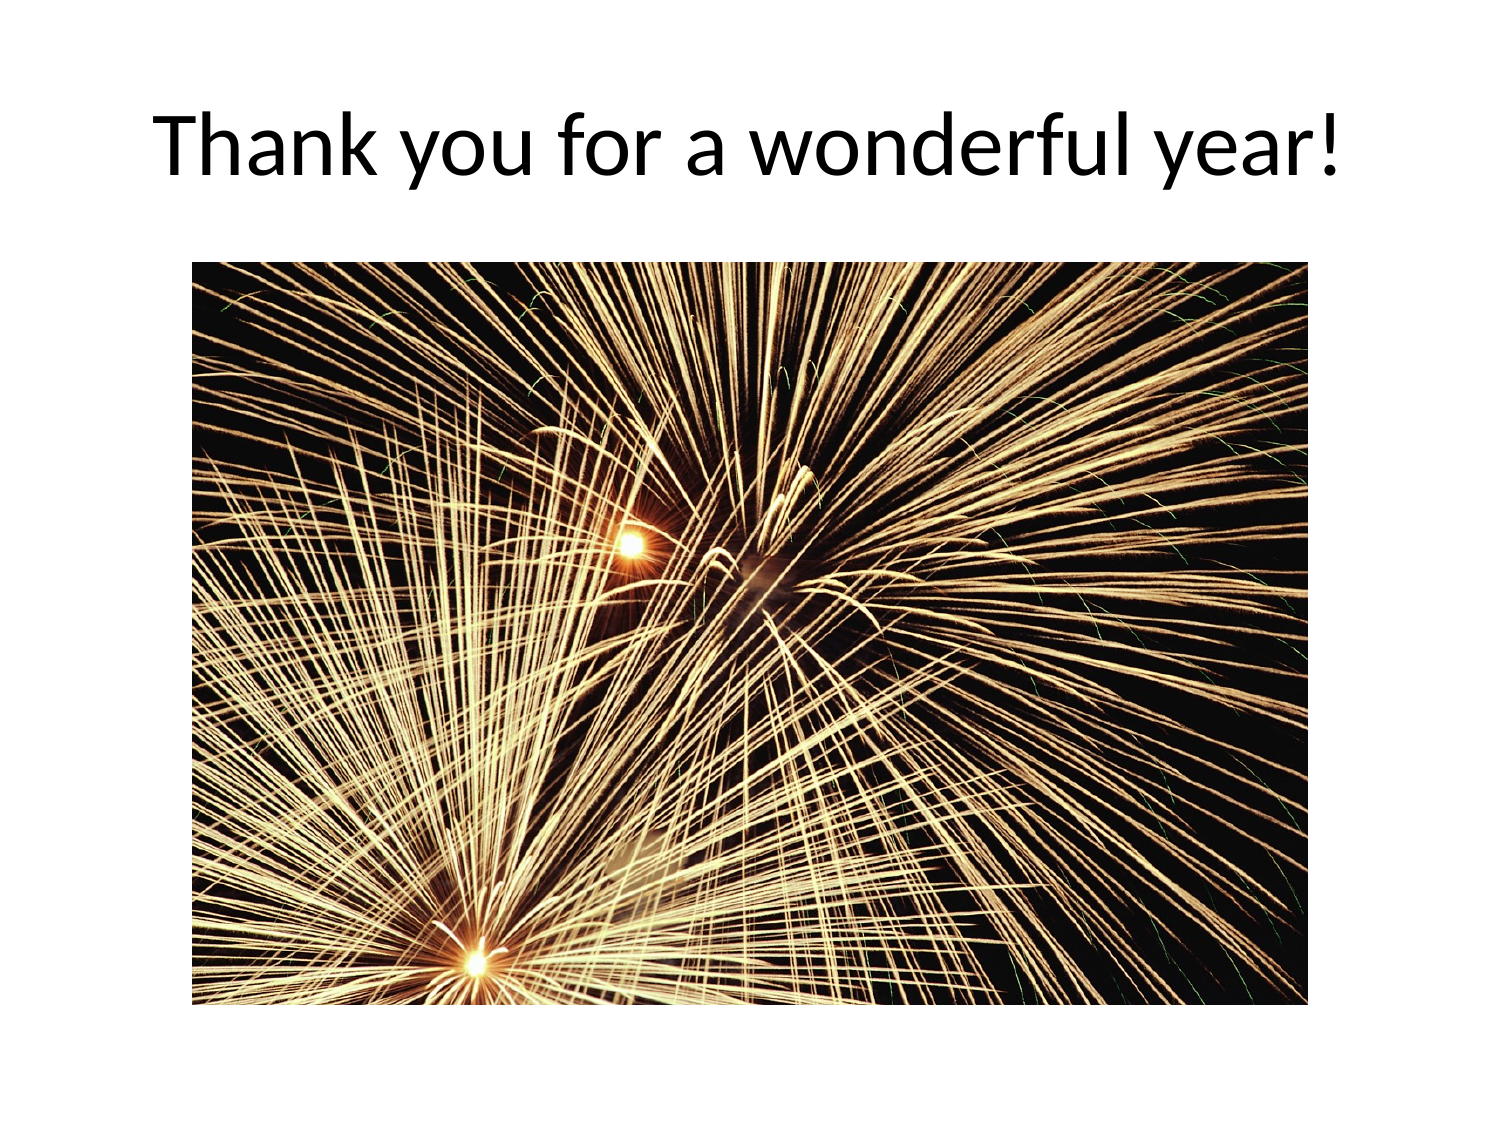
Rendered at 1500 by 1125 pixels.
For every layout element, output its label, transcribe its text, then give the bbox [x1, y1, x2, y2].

title Thank you for a wonderful year! [74, 44, 1426, 233]
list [192, 262, 1308, 1006]
